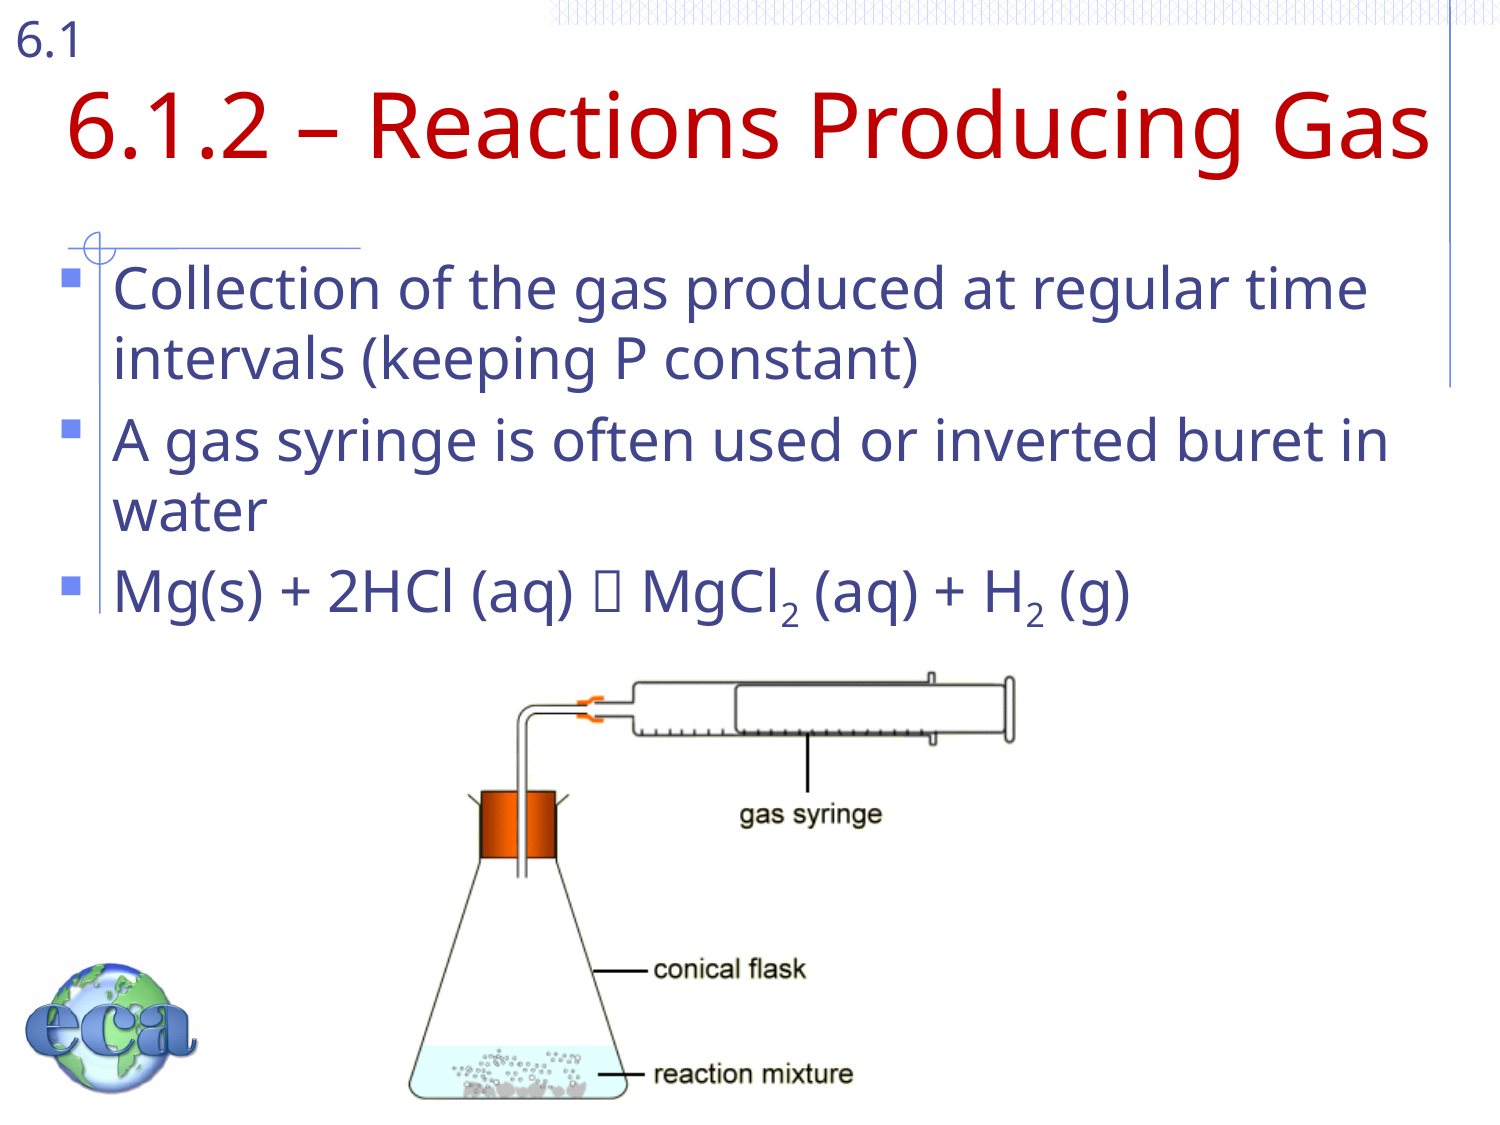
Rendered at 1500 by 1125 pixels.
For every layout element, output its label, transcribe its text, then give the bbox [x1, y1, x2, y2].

list Collection of the gas produced at regular time intervals (keeping P constant) A gas syringe is often used or inverted buret in water Mg(s) + 2HCl (aq)  MgCl2 (aq) + H2 (g) [41, 243, 1471, 965]
picture [362, 666, 1066, 1103]
picture [23, 960, 200, 1096]
title 6.1.2 – Reactions Producing Gas [17, 49, 1483, 185]
